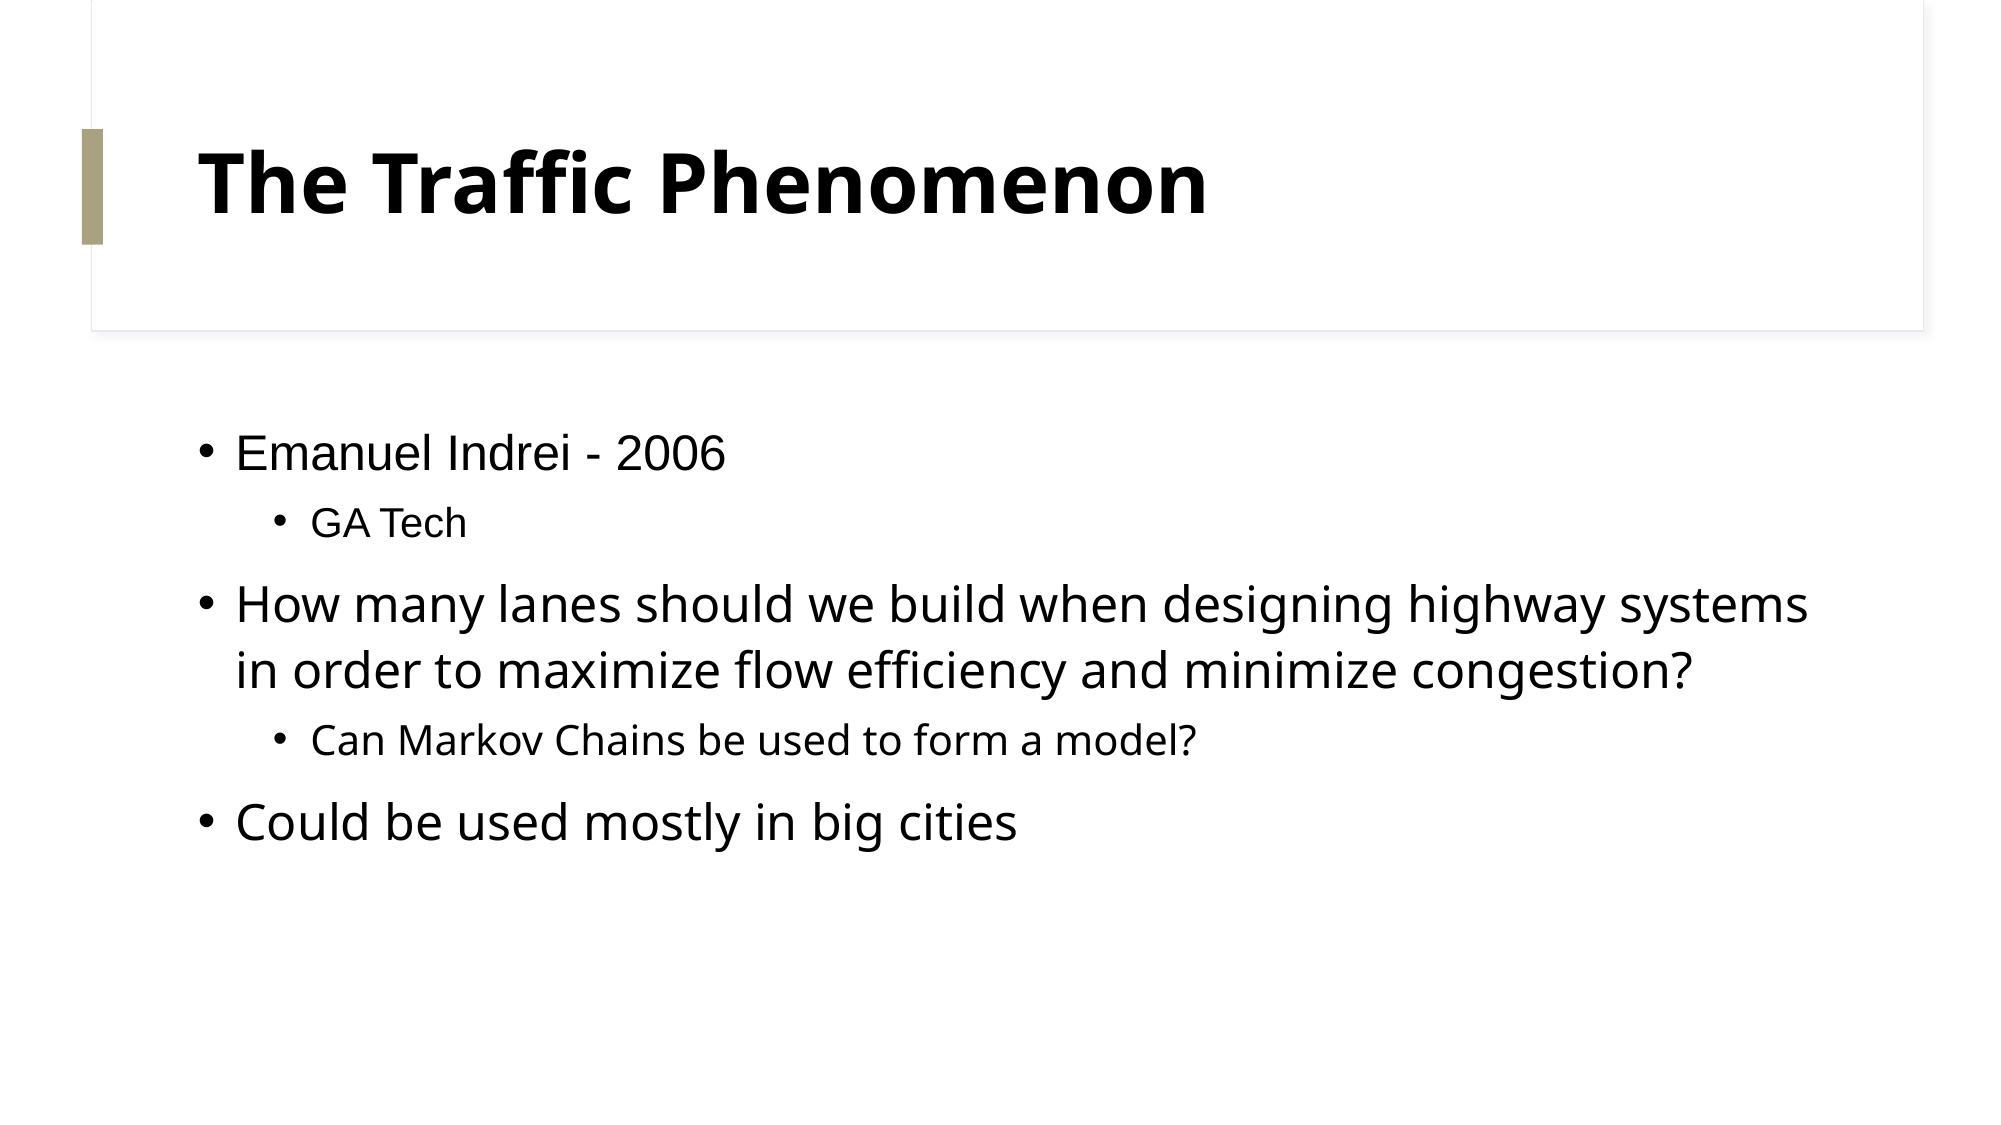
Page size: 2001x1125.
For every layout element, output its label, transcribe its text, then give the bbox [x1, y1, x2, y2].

list Emanuel Indrei - 2006 GA Tech How many lanes should we build when designing highway systems in order to maximize flow efficiency and minimize congestion? Can Markov Chains be used to form a model? Could be used mostly in big cities [183, 406, 1851, 1013]
title The Traffic Phenomenon [183, 90, 1851, 284]
